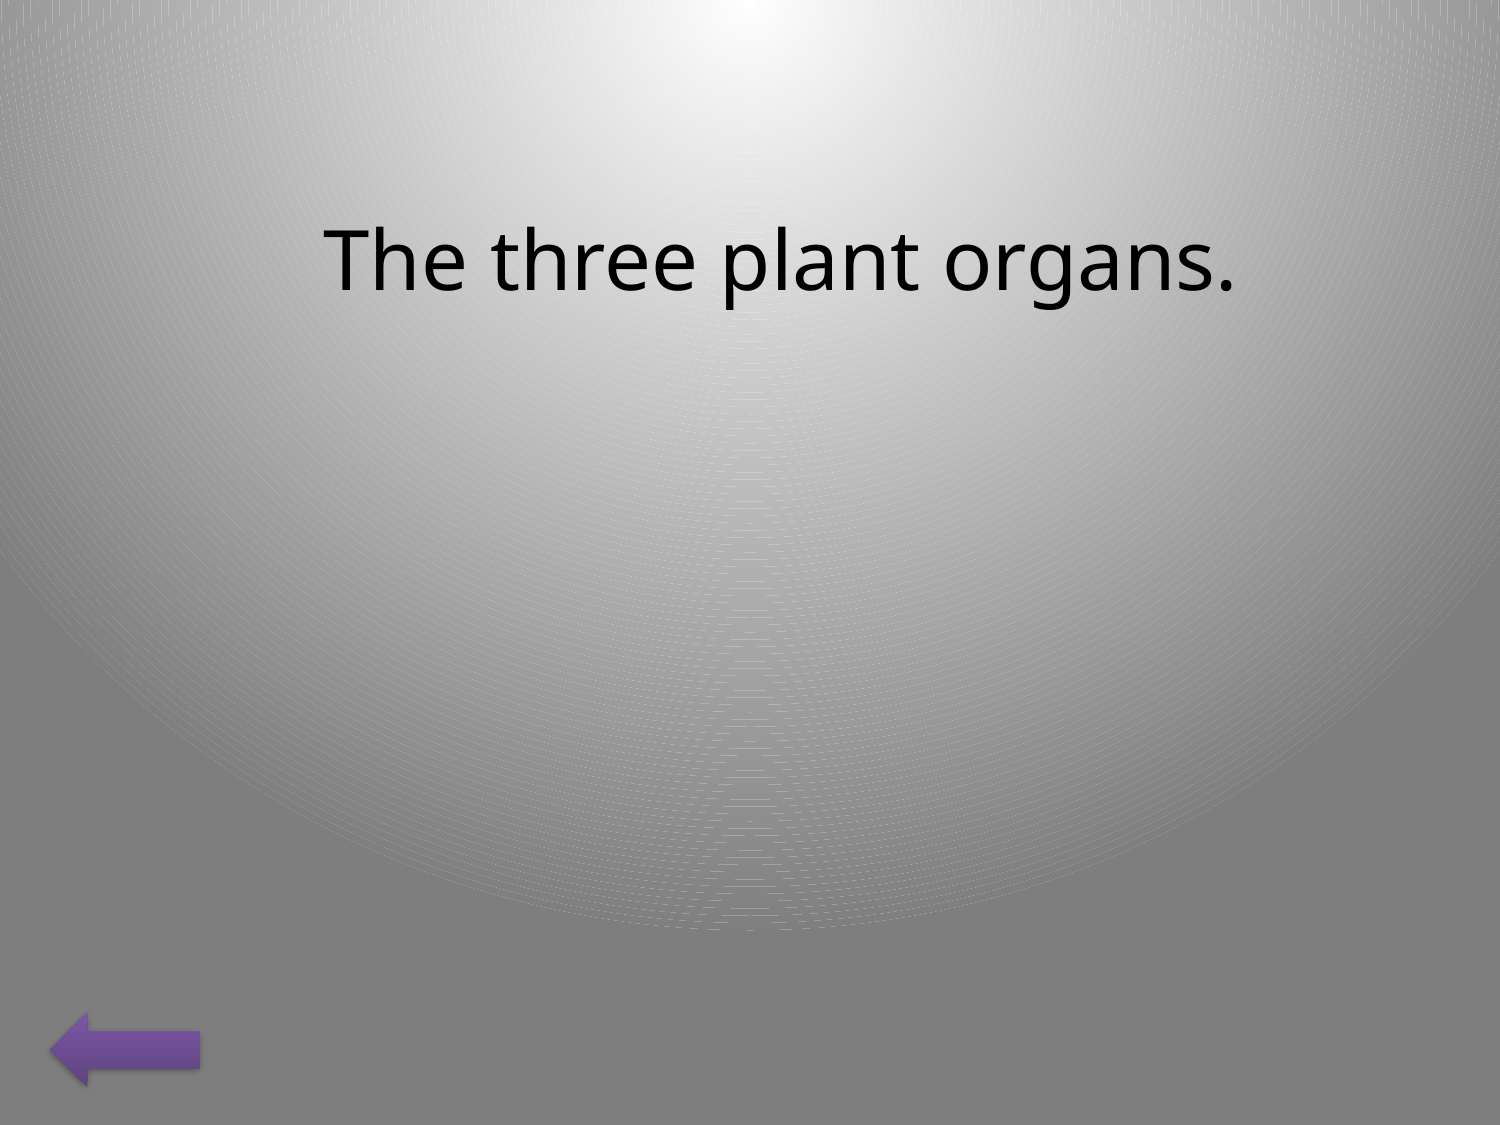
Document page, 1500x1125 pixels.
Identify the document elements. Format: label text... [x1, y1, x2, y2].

text_box [49, 1012, 200, 1088]
text_box The three plant organs. [224, 200, 1338, 315]
